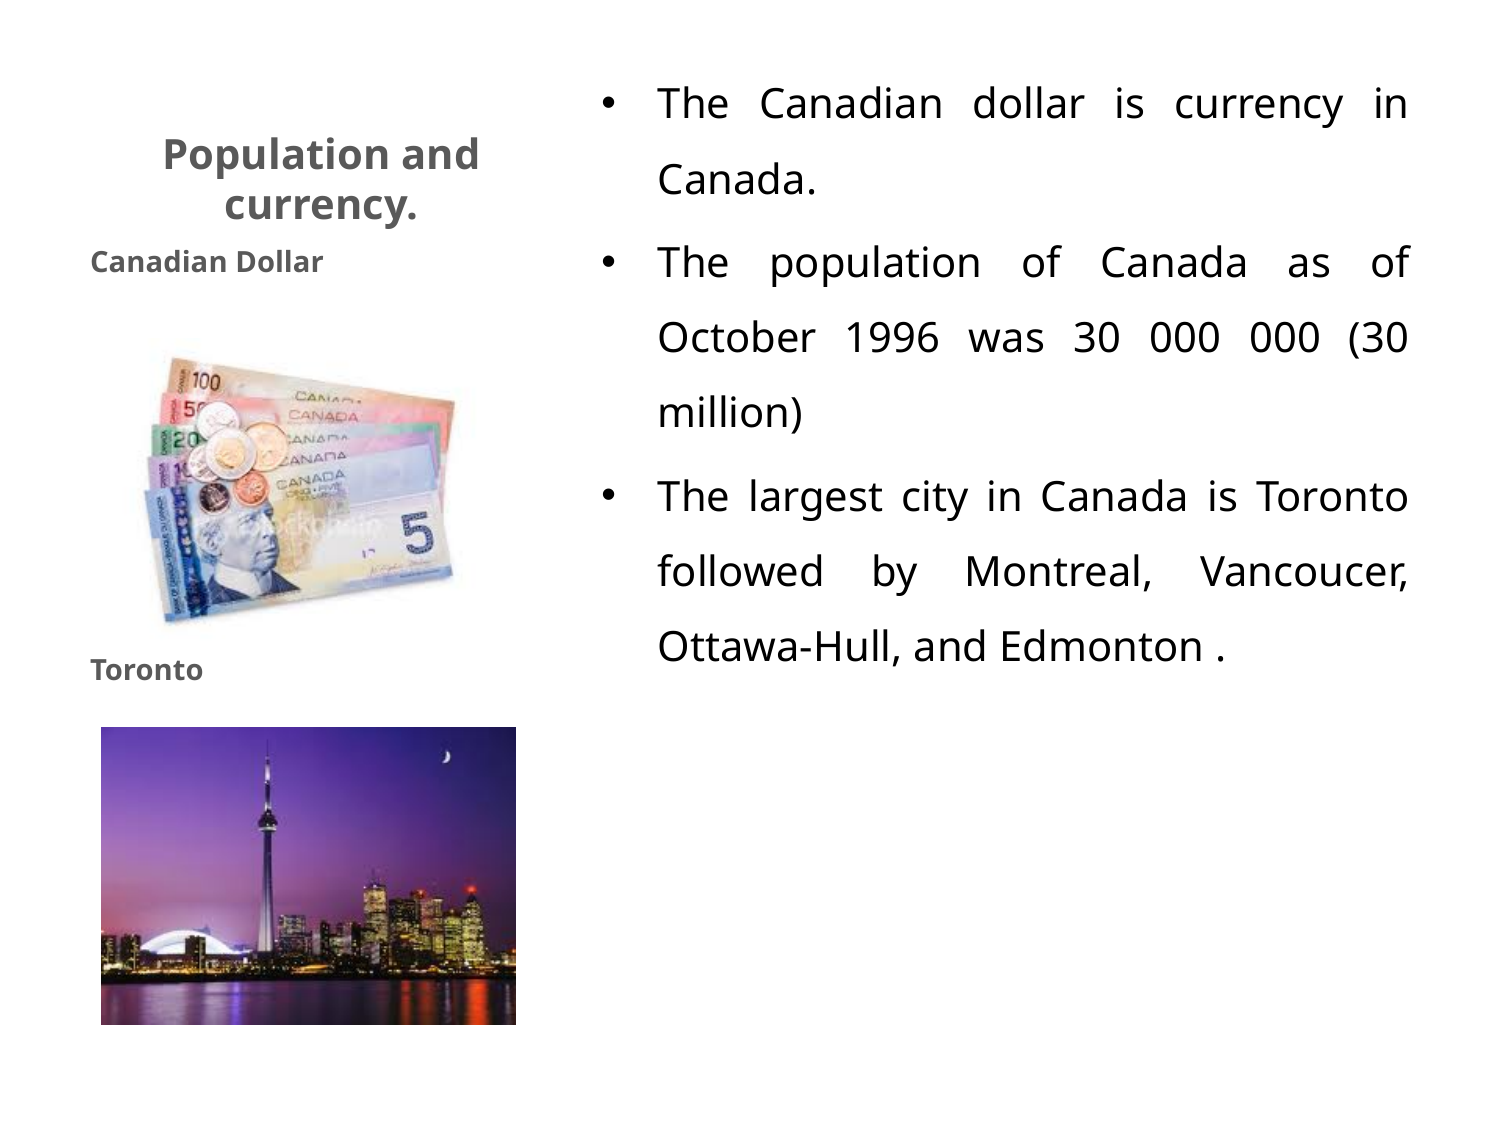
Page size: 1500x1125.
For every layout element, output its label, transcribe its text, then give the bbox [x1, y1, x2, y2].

list The Canadian dollar is currency in Canada. The population of Canada as of October 1996 was 30 000 000 (30 million) The largest city in Canada is Toronto followed by Montreal, Vancoucer, Ottawa-Hull, and Edmonton . [586, 44, 1425, 1005]
list Canadian Dollar Toronto [75, 235, 569, 1005]
title Population and currency. [75, 44, 569, 235]
picture [100, 337, 506, 642]
picture [101, 727, 516, 1025]
